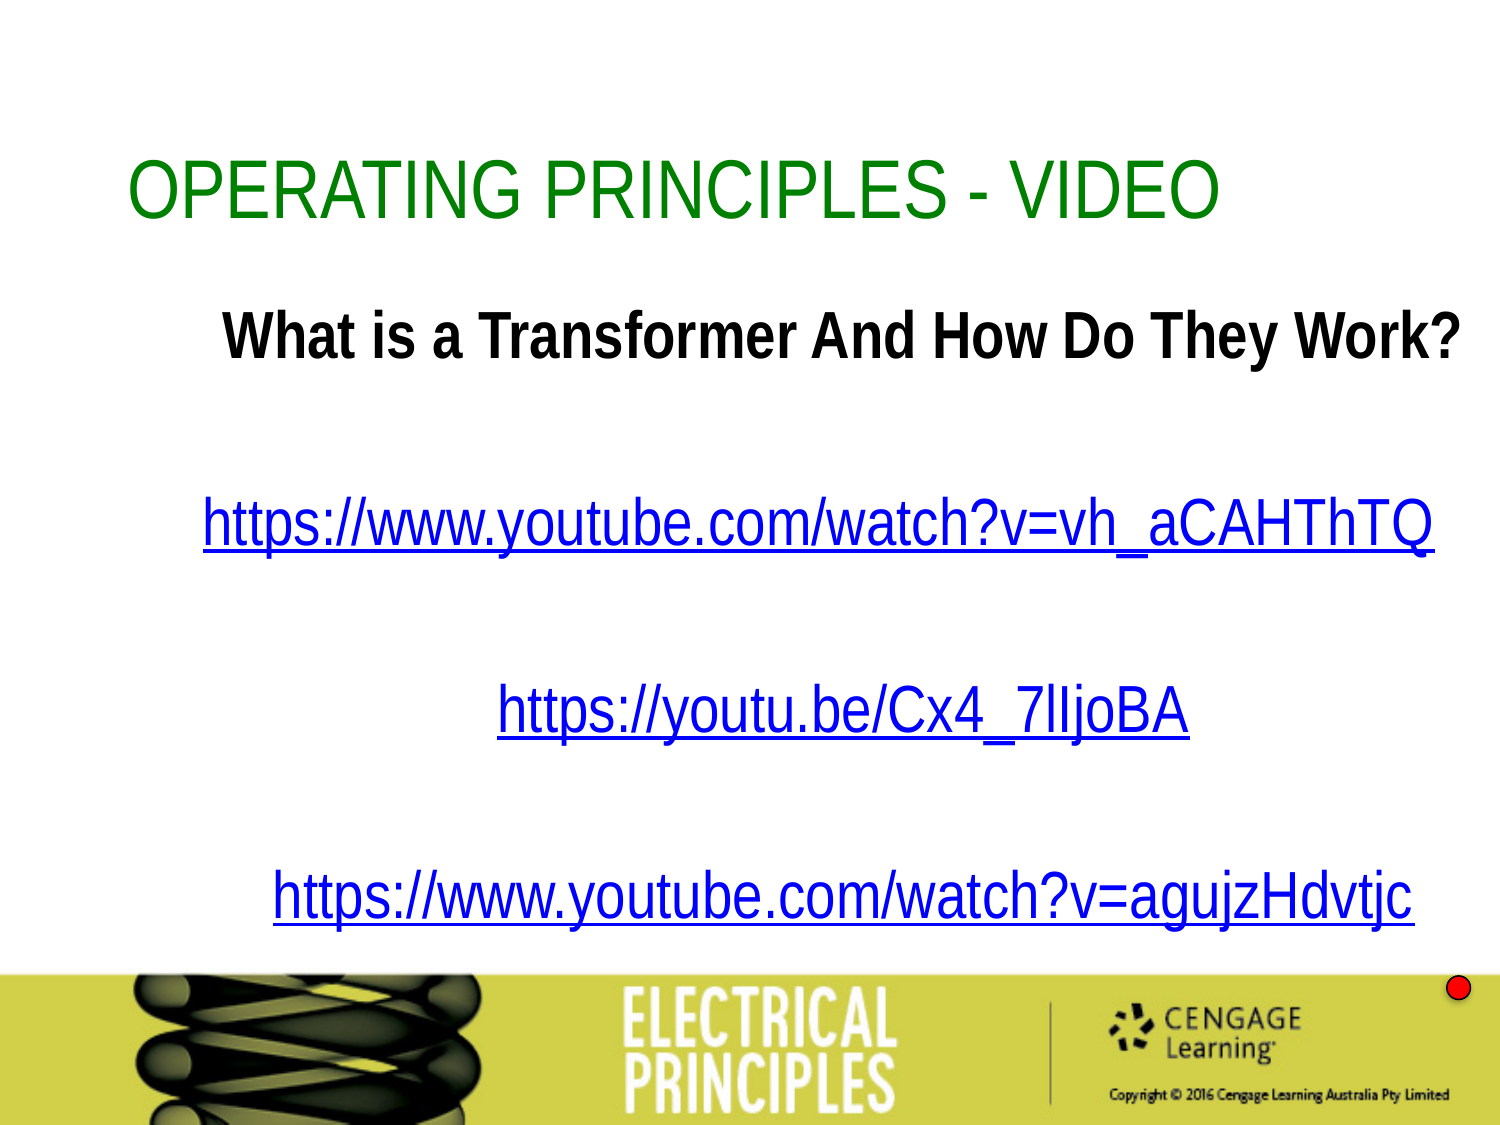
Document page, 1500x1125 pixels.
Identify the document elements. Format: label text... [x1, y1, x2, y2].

text_box [1446, 975, 1472, 1001]
list What is a Transformer And How Do They Work? https://www.youtube.com/watch?v=vh_aCAHThTQ https://youtu.be/Cx4_7lIjoBA https://www.youtube.com/watch?v=agujzHdvtjc [187, 284, 1500, 976]
title Operating Principles - Video [0, 112, 1350, 258]
picture [0, 0, 1500, 1125]
